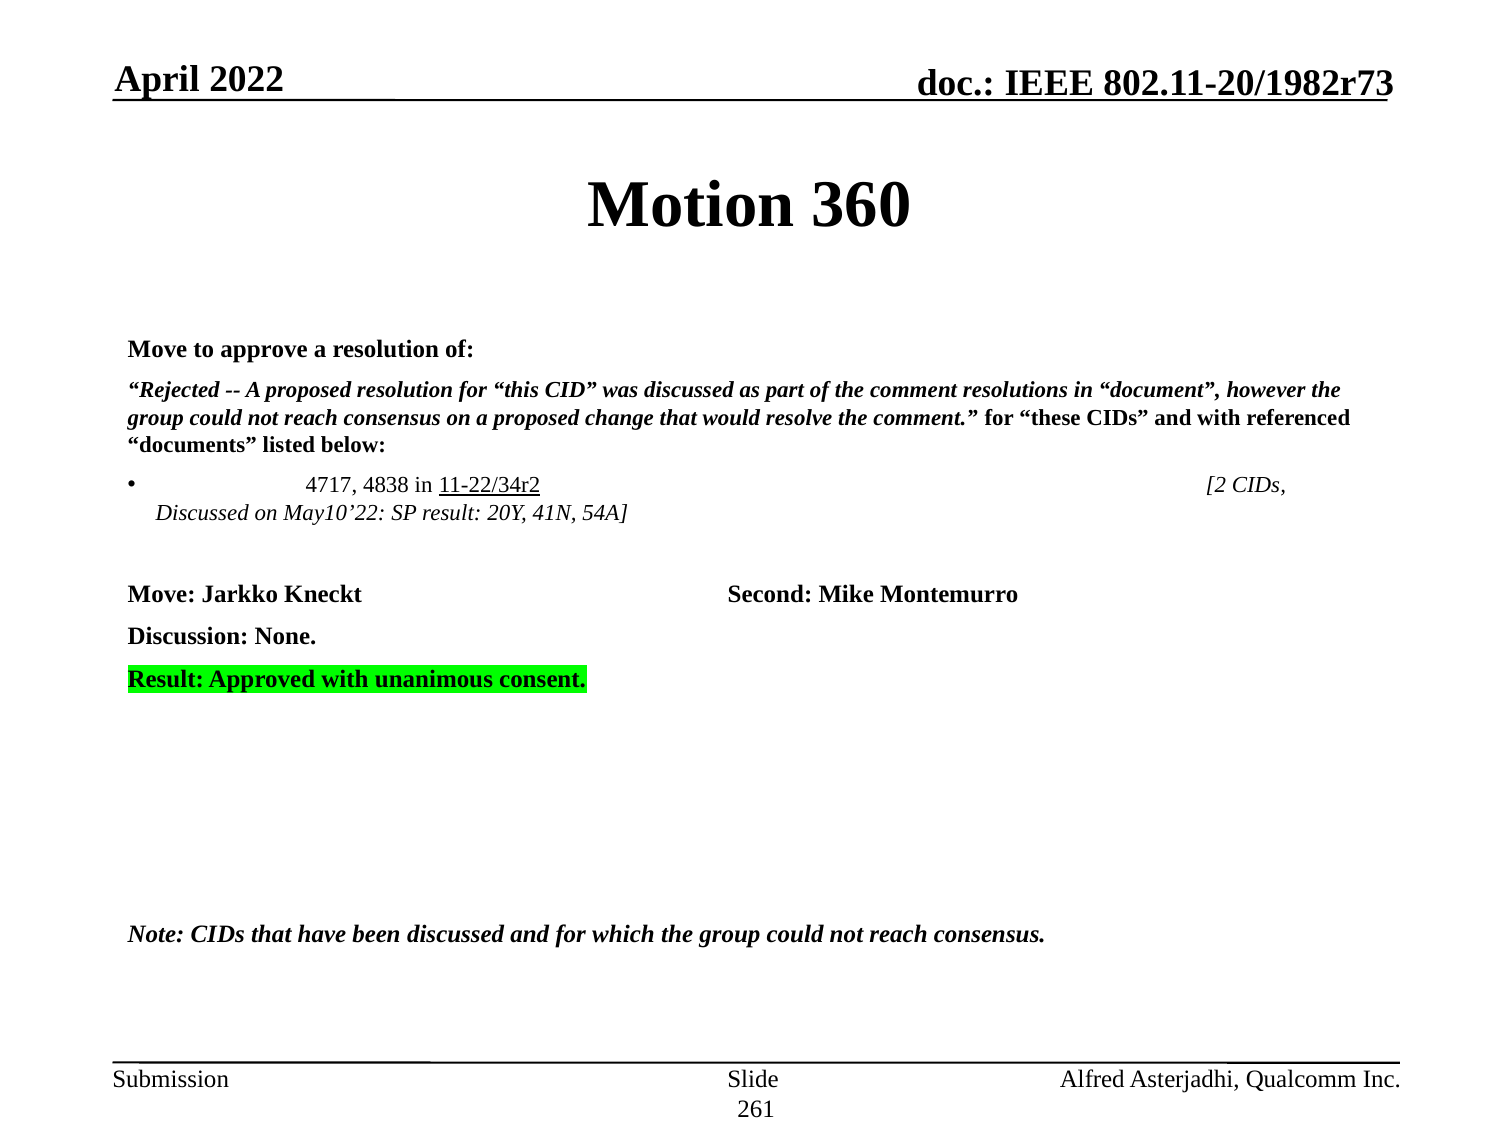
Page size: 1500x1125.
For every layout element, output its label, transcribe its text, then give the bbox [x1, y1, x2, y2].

slide_number Slide 261 [712, 1061, 800, 1123]
title Motion 360 [112, 112, 1388, 288]
list Move to approve a resolution of: “Rejected -- A proposed resolution for “this CID” was discussed as part of the comment resolutions in “document”, however the group could not reach consensus on a proposed change that would resolve the comment.” for “these CIDs” and with referenced “documents” listed below: 4717, 4838 in 11-22/34r2 [2 CIDs, Discussed on May10’22: SP result: 20Y, 41N, 54A] Move: Jarkko Kneckt Second: Mike Montemurro Discussion: None. Result: Approved with unanimous consent. Note: CIDs that have been discussed and for which the group could not reach consensus. [112, 324, 1388, 1063]
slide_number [114, 54, 423, 100]
footer Alfred Asterjadhi, Qualcomm Inc. [878, 1061, 1402, 1093]
